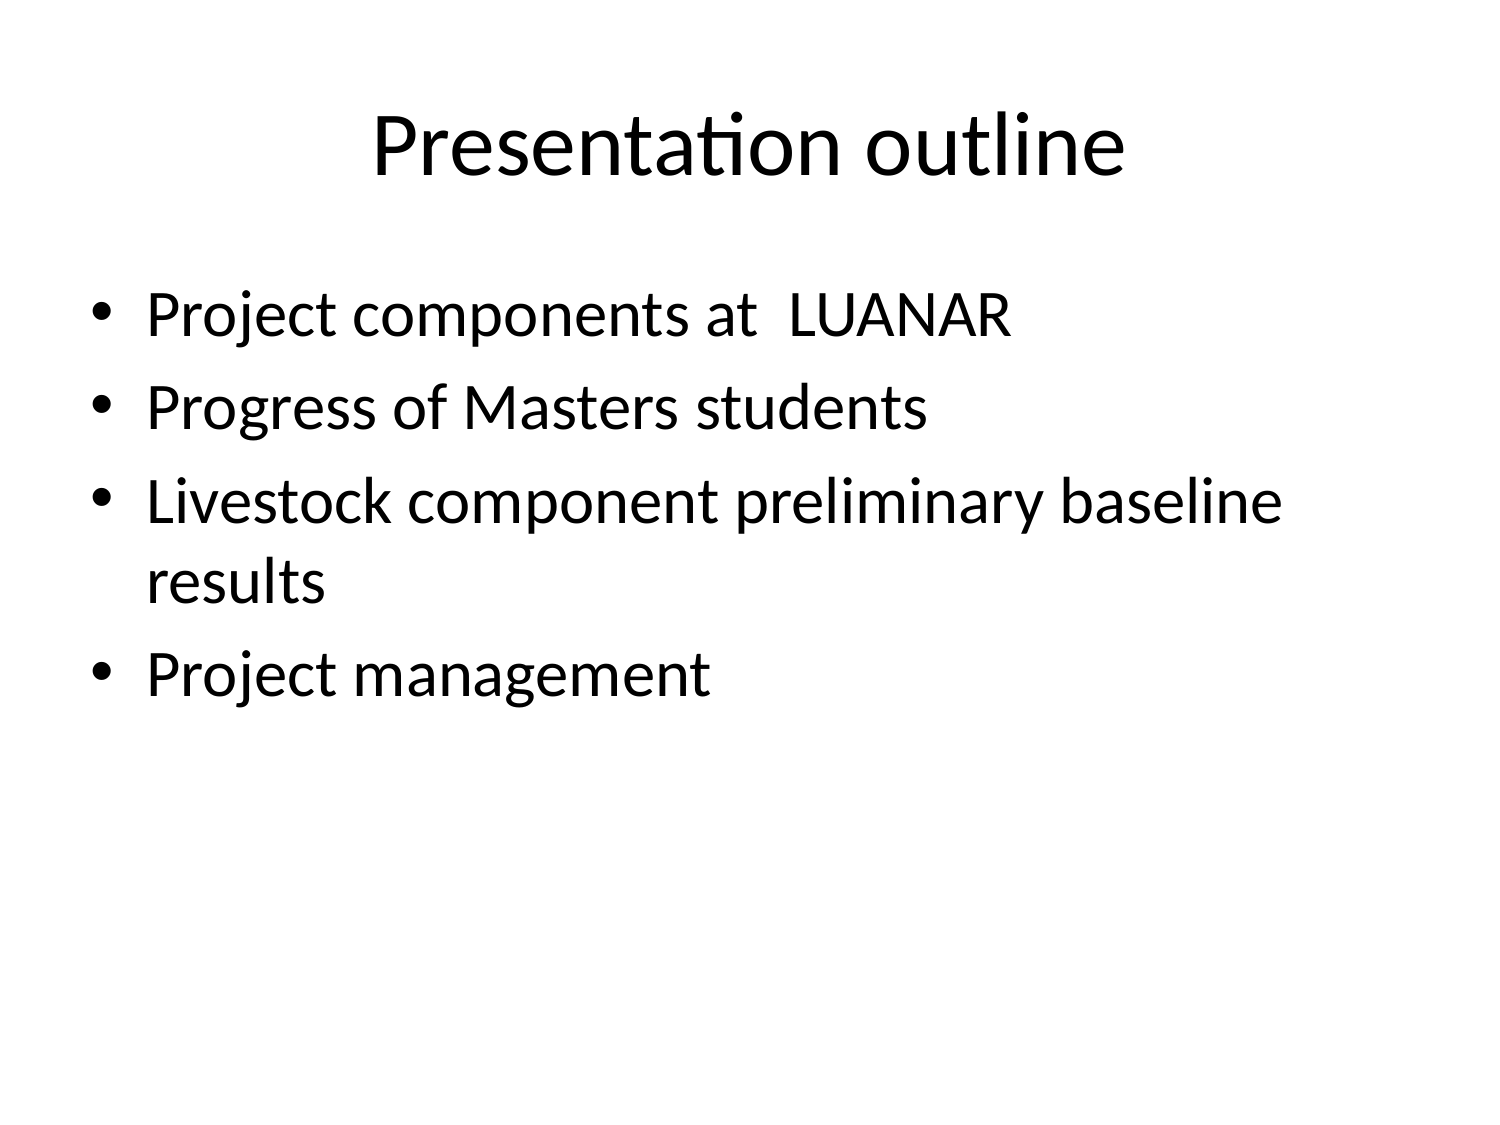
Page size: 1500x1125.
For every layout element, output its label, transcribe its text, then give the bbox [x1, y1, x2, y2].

list Project components at LUANAR Progress of Masters students Livestock component preliminary baseline results Project management [75, 262, 1425, 1005]
title Presentation outline [75, 45, 1425, 233]
